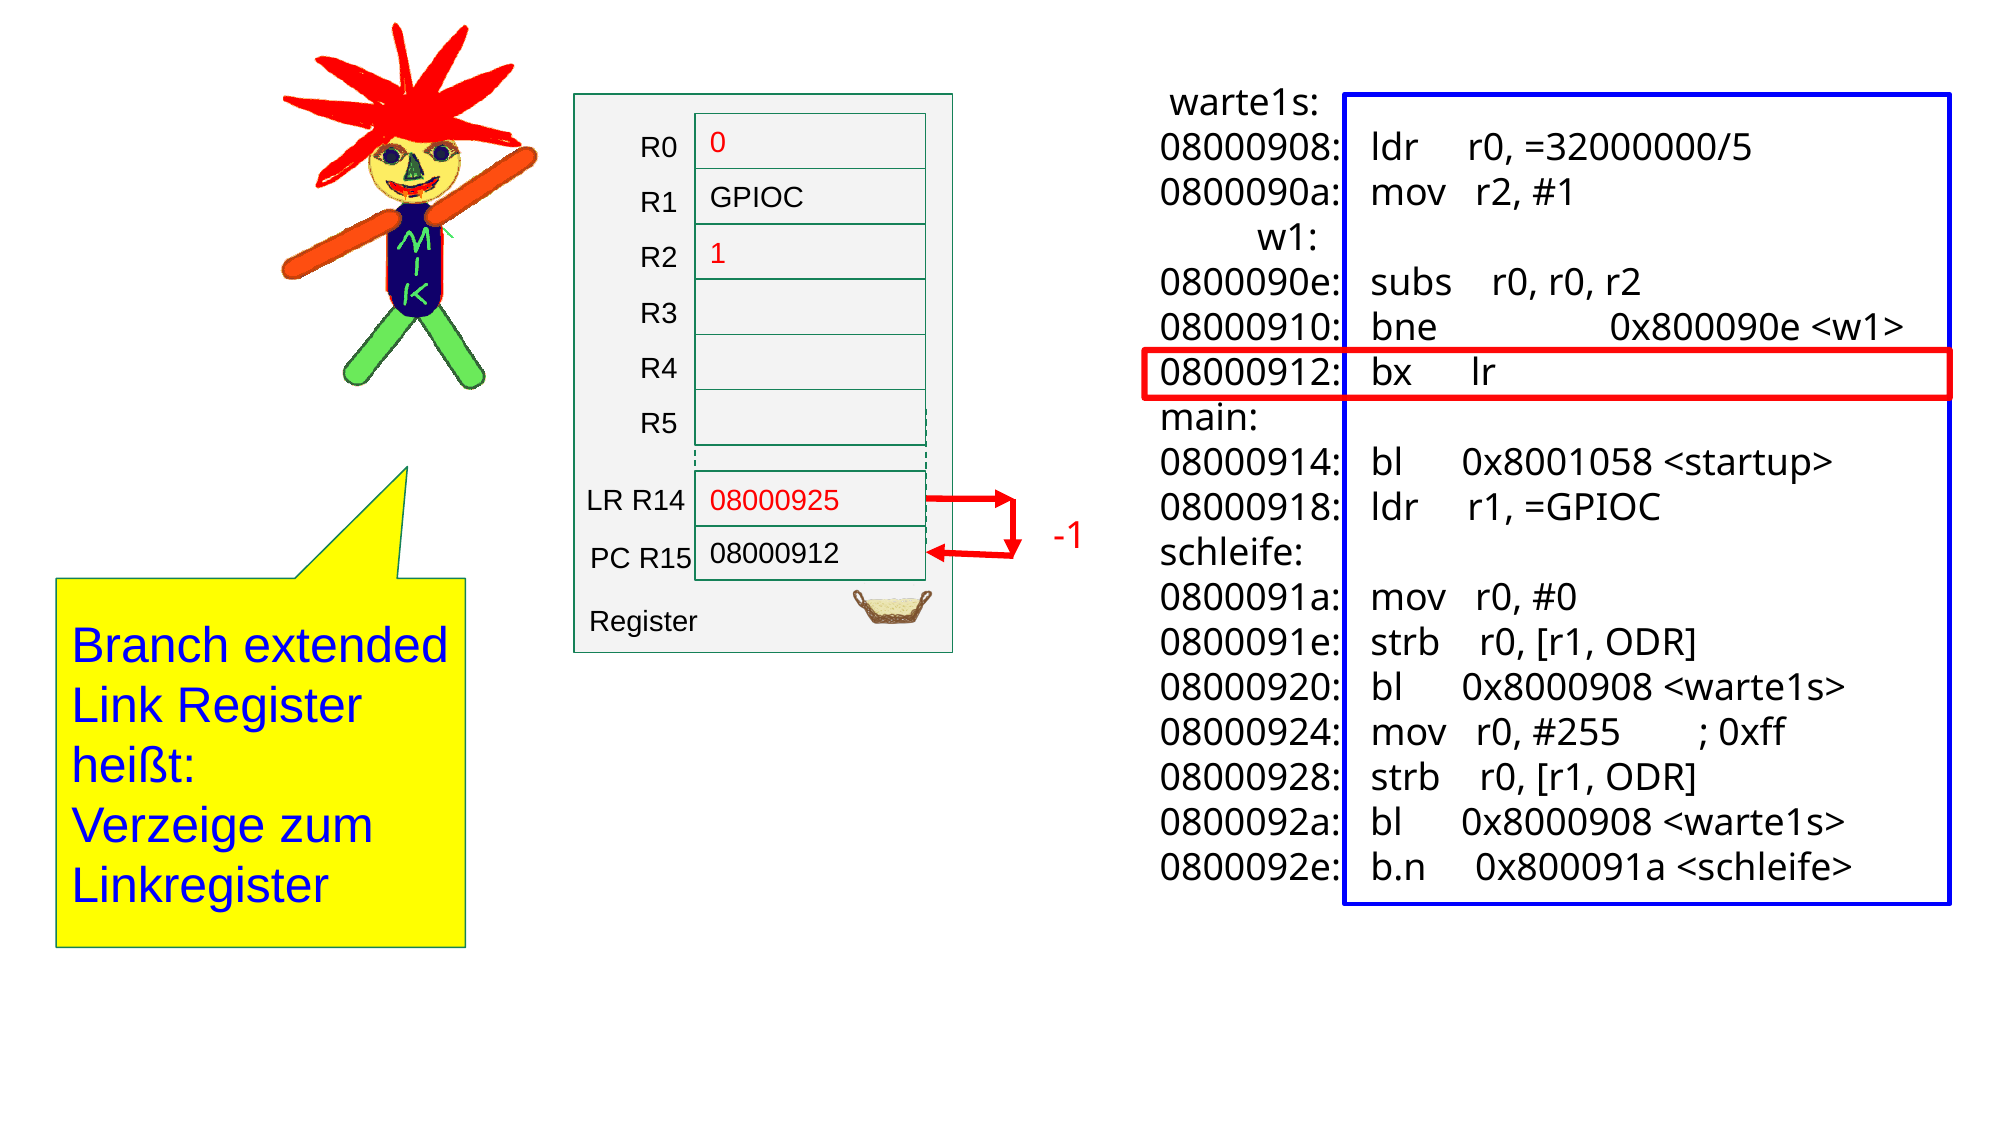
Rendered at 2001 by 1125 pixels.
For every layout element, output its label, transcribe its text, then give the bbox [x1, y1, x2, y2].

text_box -1 [1038, 495, 1127, 555]
text_box [1344, 398, 1950, 904]
text_box warte1s: 08000908: ldr r0, =32000000/5 0800090a: mov r2, #1 w1: 0800090e: subs r0, r0, r2 08000910: bne 0x800090e <w1> 08000912: bx lr main: 08000914: bl 0x8001058 <startup> 08000918: ldr r1, =GPIOC schleife: 0800091a: mov r0, #0 0800091e: strb r0, [r1, ODR] 08000920: bl 0x8000908 <warte1s> 08000924: mov r0, #255 ; 0xff 08000928: strb r0, [r1, ODR] 0800092a: bl 0x8000908 <warte1s> 0800092e: b.n 0x800091a <schleife> [1144, 70, 1950, 350]
text_box [1344, 94, 1950, 350]
text_box warte1s: 08000908: ldr r0, =32000000/5 0800090a: mov r2, #1 w1: 0800090e: subs r0, r0, r2 08000910: bne 0x800090e <w1> 08000912: bx lr main: 08000914: bl 0x8001058 <startup> 08000918: ldr r1, =GPIOC schleife: 0800091a: mov r0, #0 0800091e: strb r0, [r1, ODR] 08000920: bl 0x8000908 <warte1s> 08000924: mov r0, #255 ; 0xff 08000928: strb r0, [r1, ODR] 0800092a: bl 0x8000908 <warte1s> 0800092e: b.n 0x800091a <schleife> [1144, 398, 1344, 904]
text_box [1144, 350, 1950, 398]
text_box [573, 93, 953, 653]
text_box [925, 551, 1014, 556]
text_box Branch extended Link Register heißt: Verzeige zum Linkregister [56, 466, 466, 948]
picture [254, 13, 554, 399]
